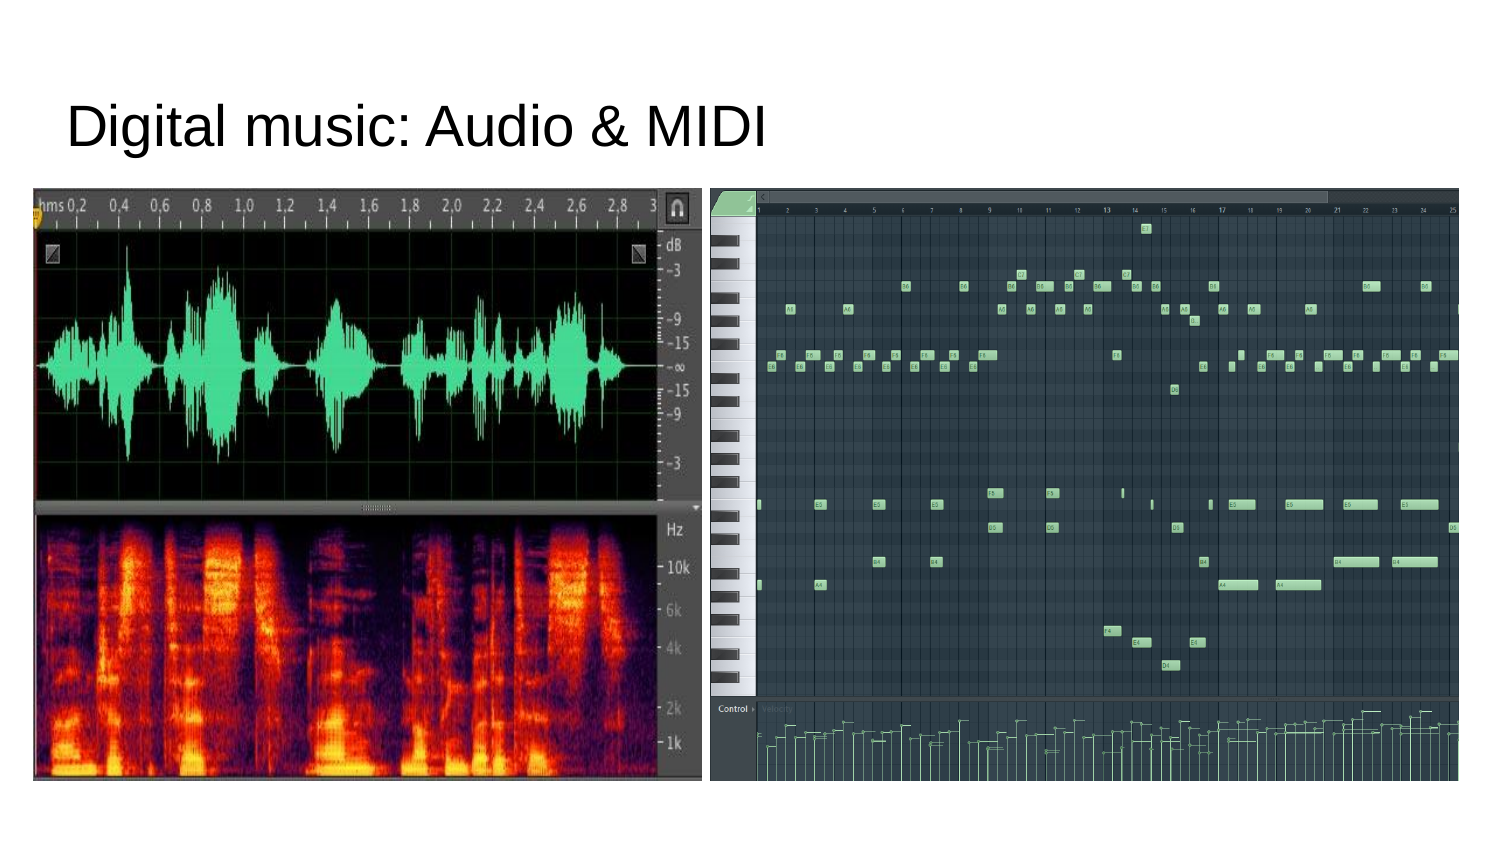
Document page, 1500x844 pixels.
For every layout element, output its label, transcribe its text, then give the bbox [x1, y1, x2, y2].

title Digital music: Audio & MIDI [51, 72, 1449, 167]
picture [710, 188, 1459, 781]
picture [33, 188, 702, 781]
